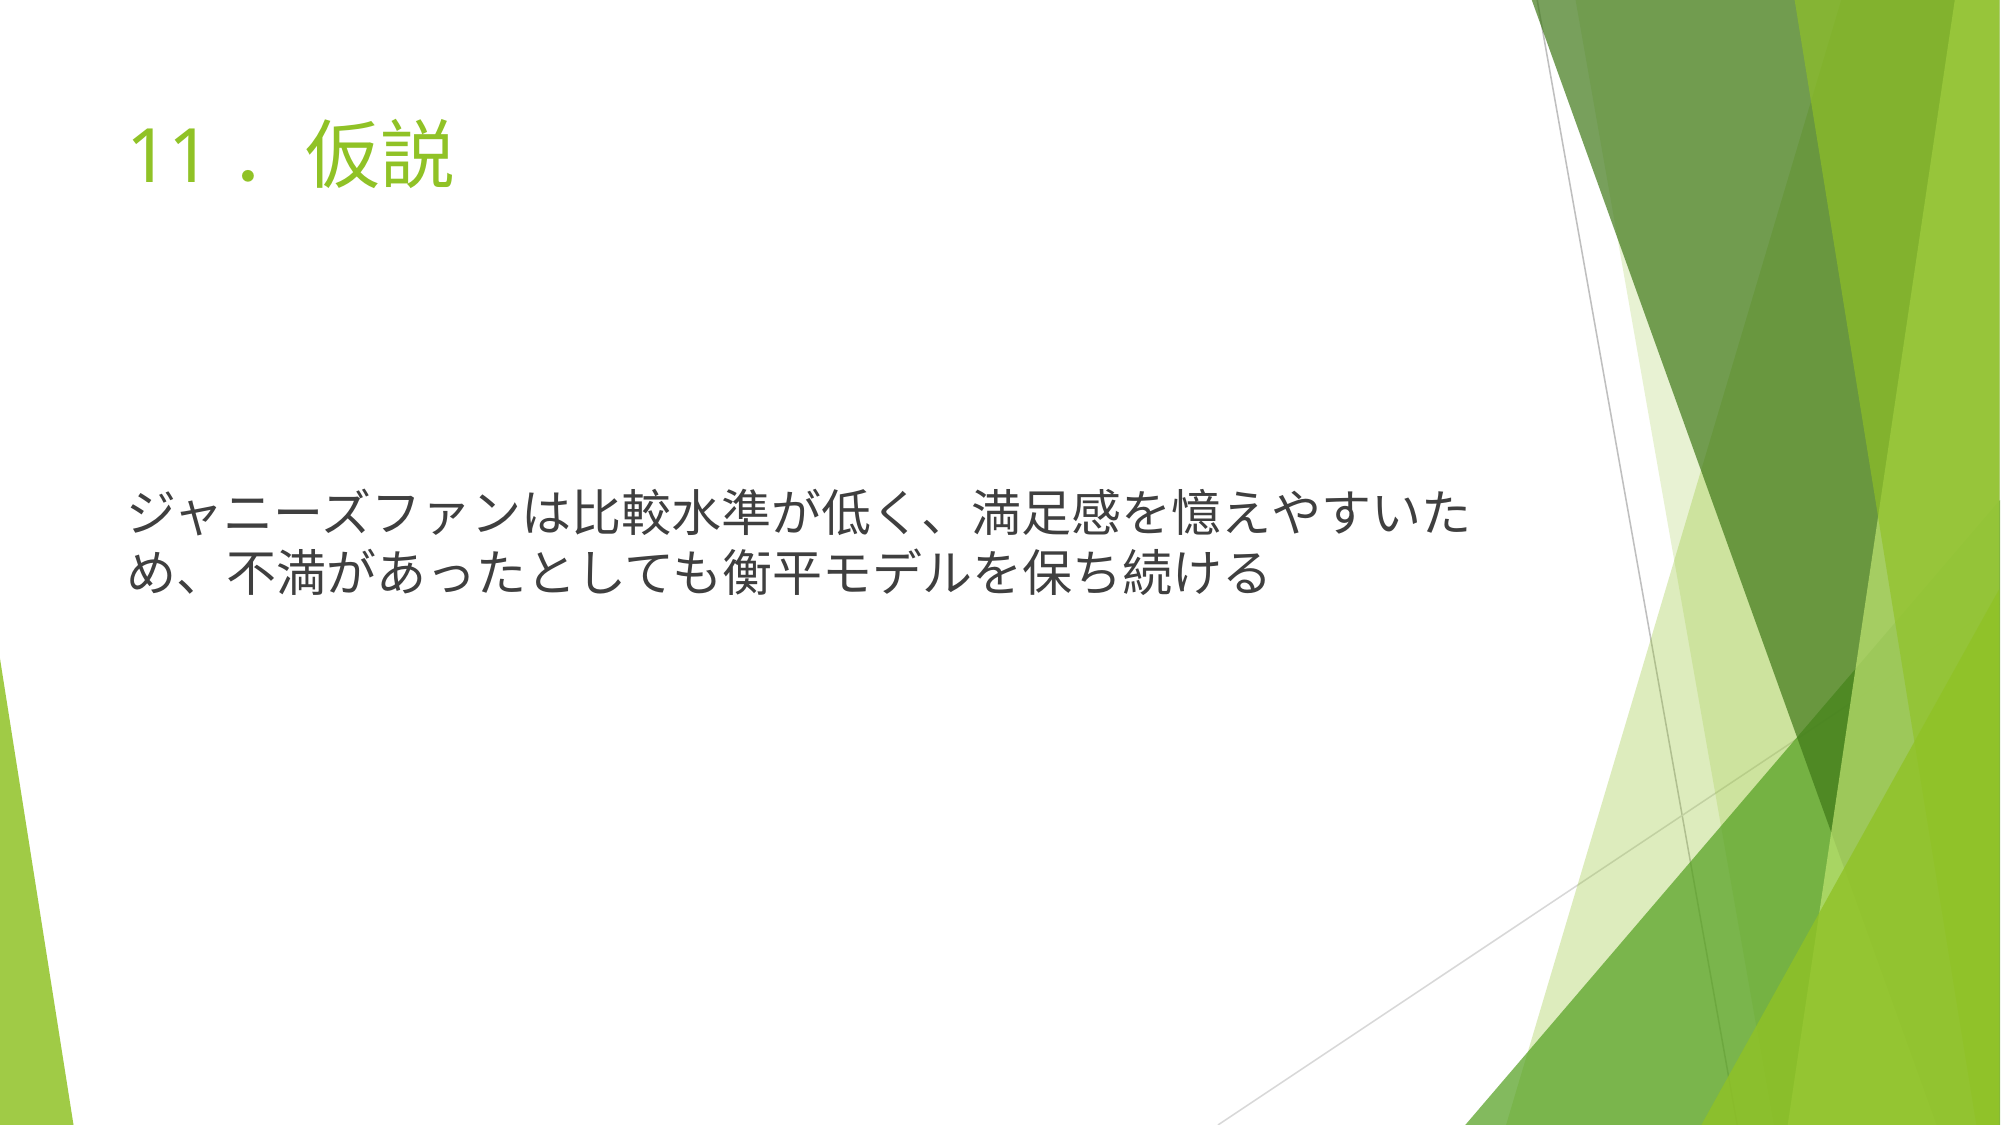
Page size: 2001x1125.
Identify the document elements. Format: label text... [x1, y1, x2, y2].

title 11．仮説 [111, 99, 1522, 317]
list ジャニーズファンは比較水準が低く、満足感を憶えやすいため、不満があったとしても衡平モデルを保ち続ける [111, 354, 1522, 992]
